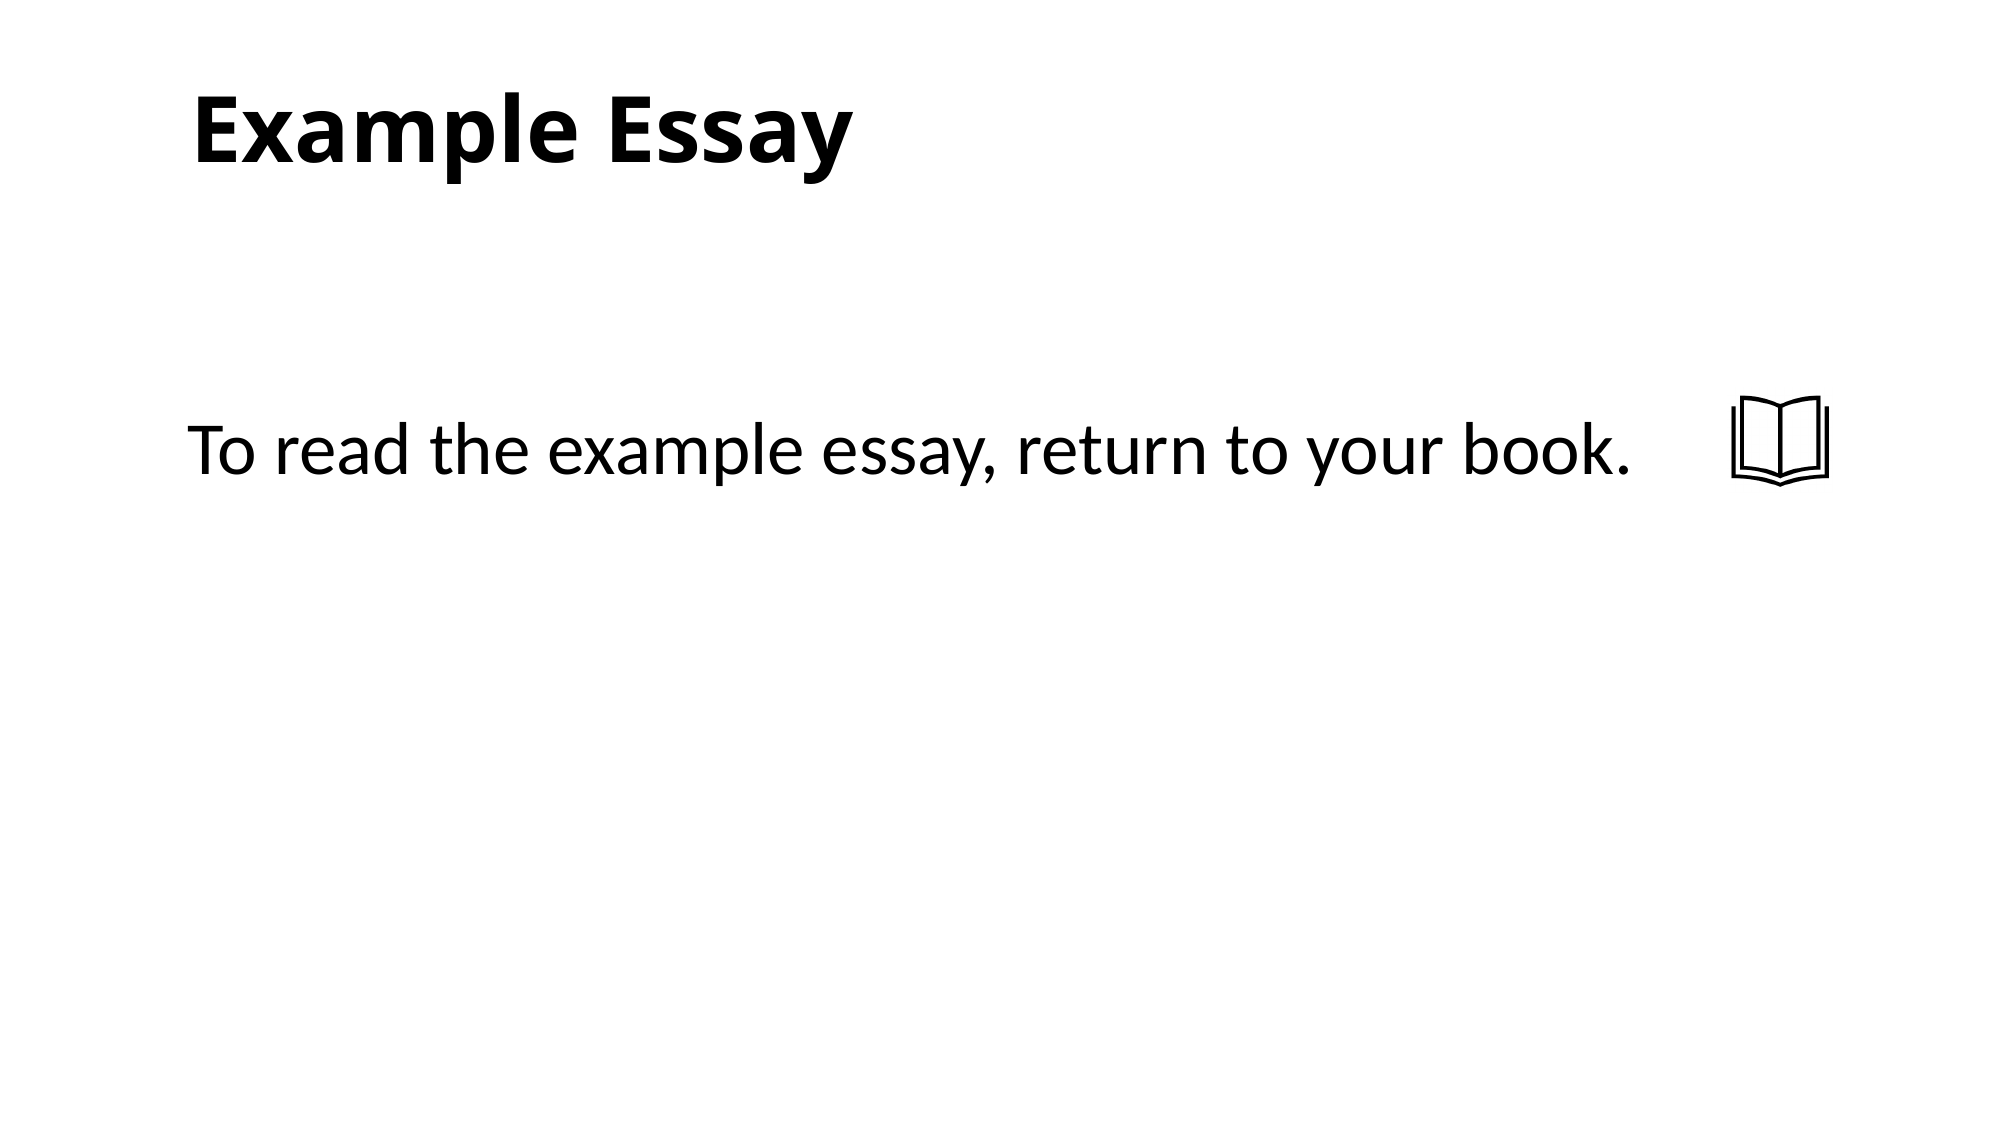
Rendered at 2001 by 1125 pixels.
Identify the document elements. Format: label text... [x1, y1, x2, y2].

title Example Essay [175, 0, 1863, 121]
picture [1727, 387, 1833, 493]
list To read the example essay, return to your book. [53, 121, 1978, 1014]
